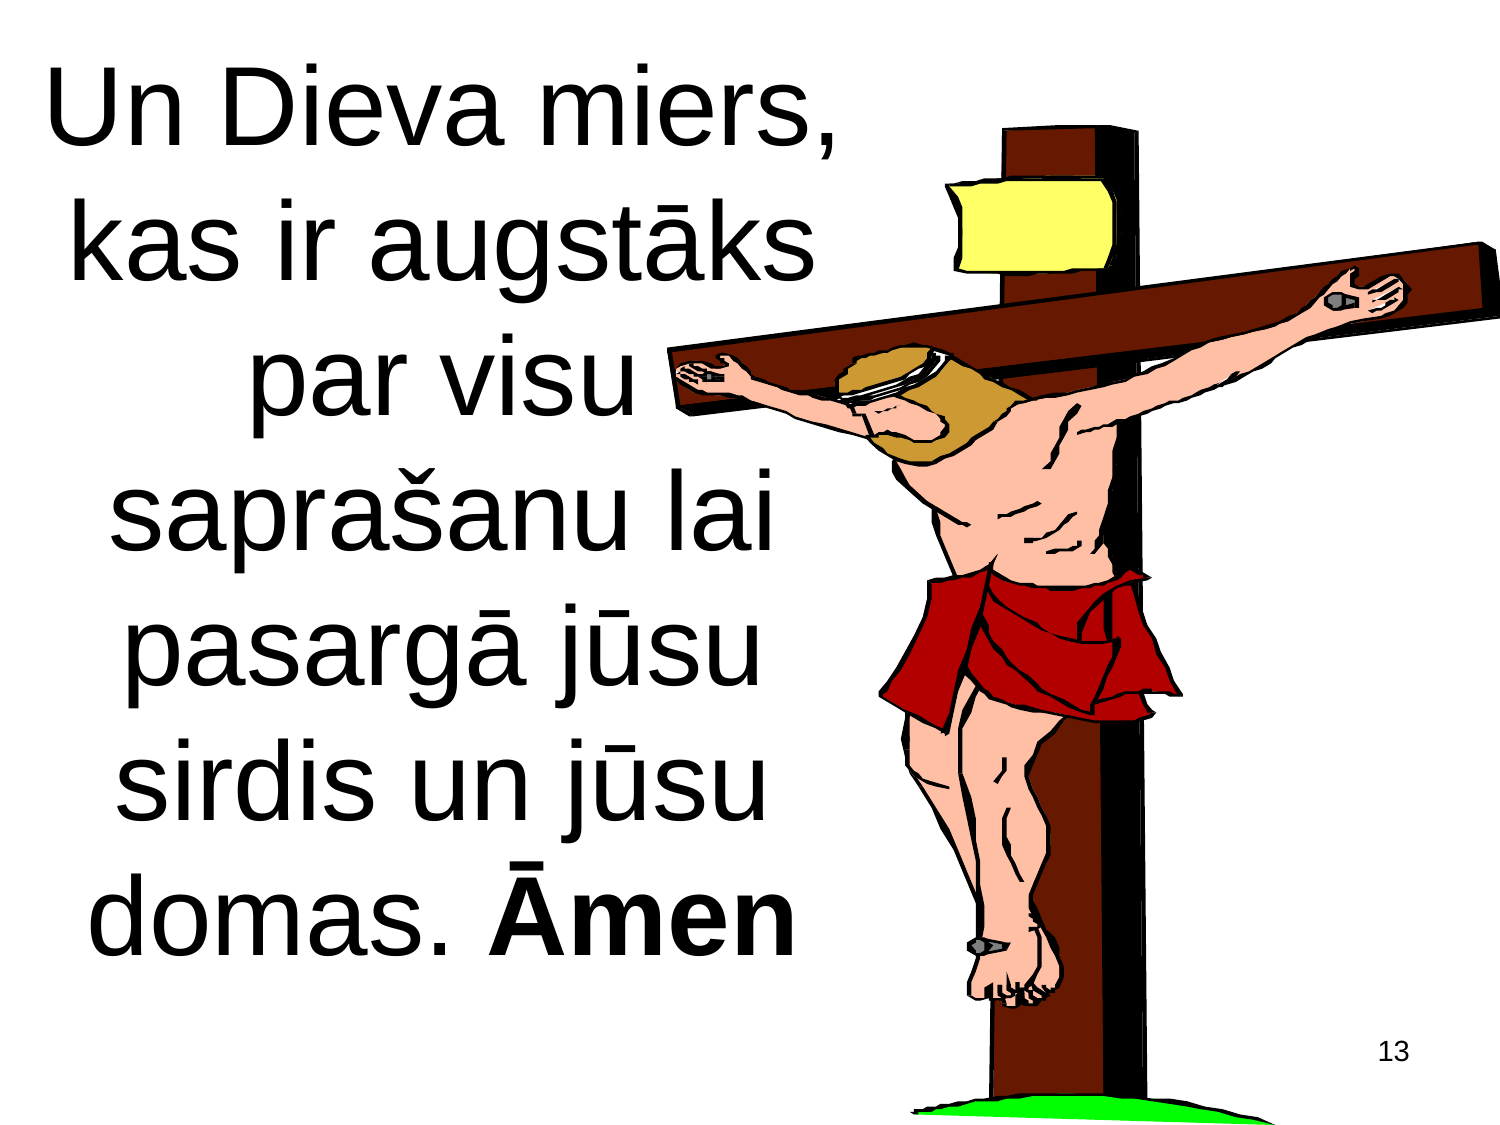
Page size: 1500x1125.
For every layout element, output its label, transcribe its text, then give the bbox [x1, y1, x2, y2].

title Un Dieva miers, kas ir augstāks par visu saprašanu lai pasargā jūsu sirdis un jūsu domas. Āmen [17, 479, 657, 668]
picture [662, 125, 1500, 1125]
